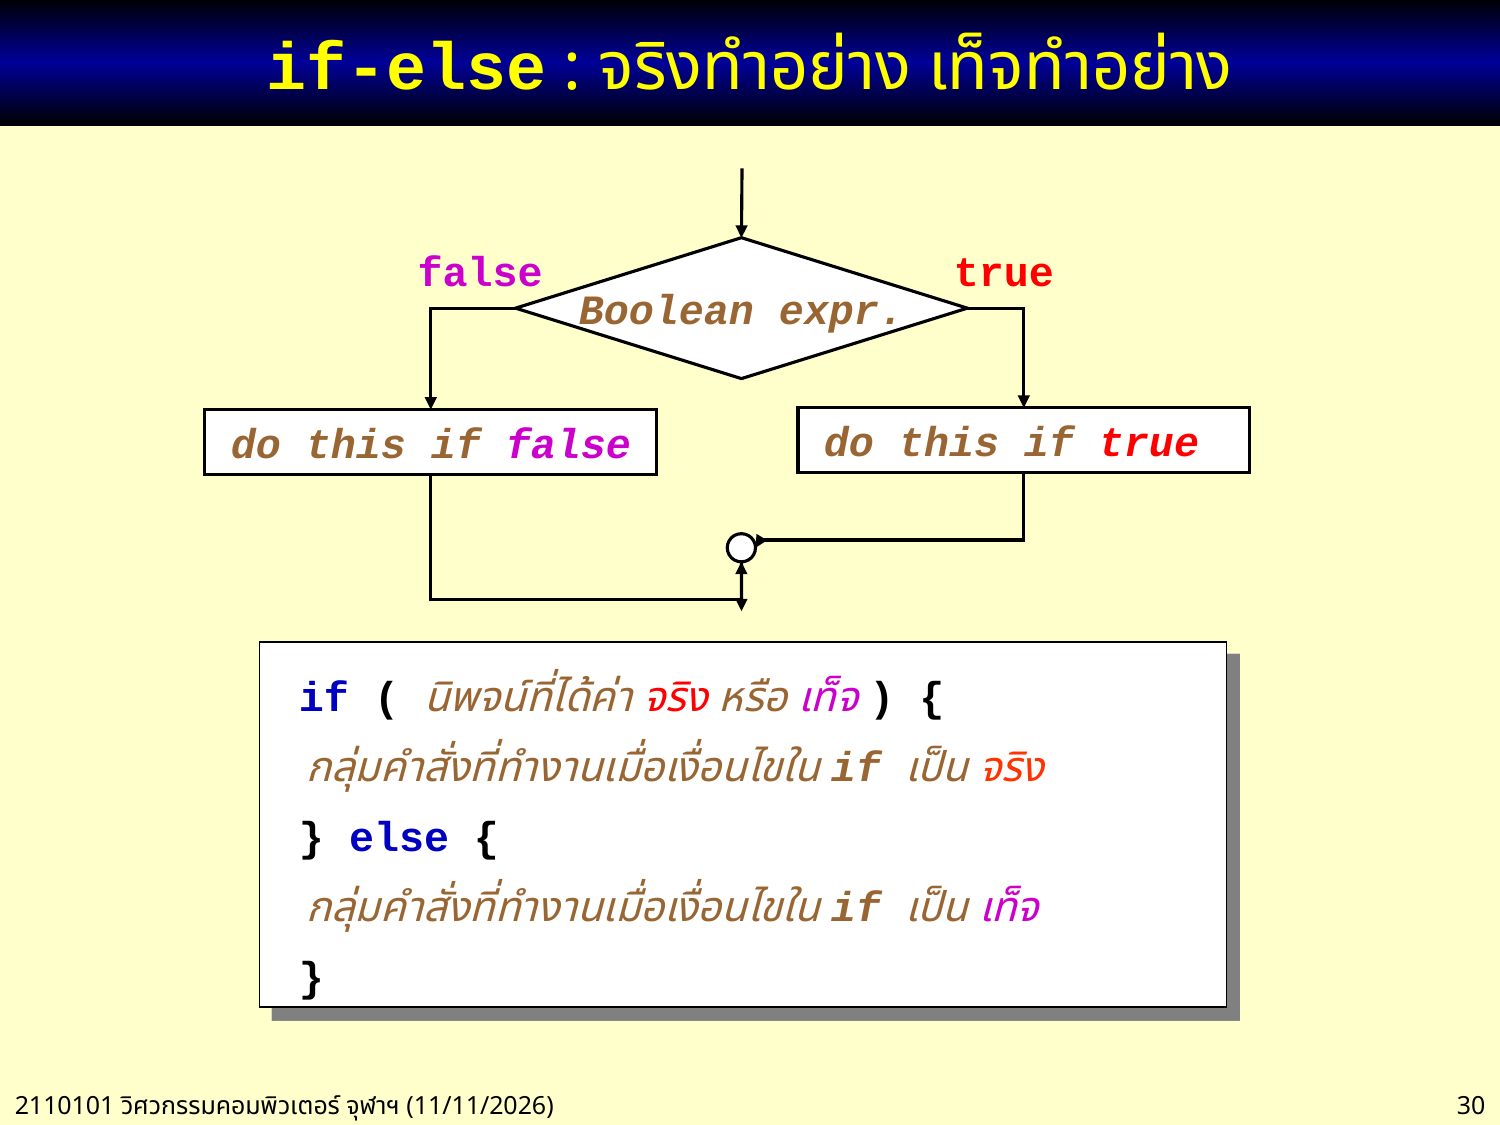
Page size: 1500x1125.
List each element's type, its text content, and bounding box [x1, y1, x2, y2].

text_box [204, 168, 1250, 612]
text_box if ( นิพจน์ที่ได้ค่า จริง หรือ เท็จ ) { กลุ่มคำสั่งที่ทำงานเมื่อเงื่อนไขใน if เป็น จริง } else { กลุ่มคำสั่งที่ทำงานเมื่อเงื่อนไขใน if เป็น เท็จ } [259, 642, 1227, 1007]
title if-else : จริงทำอย่าง เท็จทำอย่าง [0, 0, 1500, 126]
